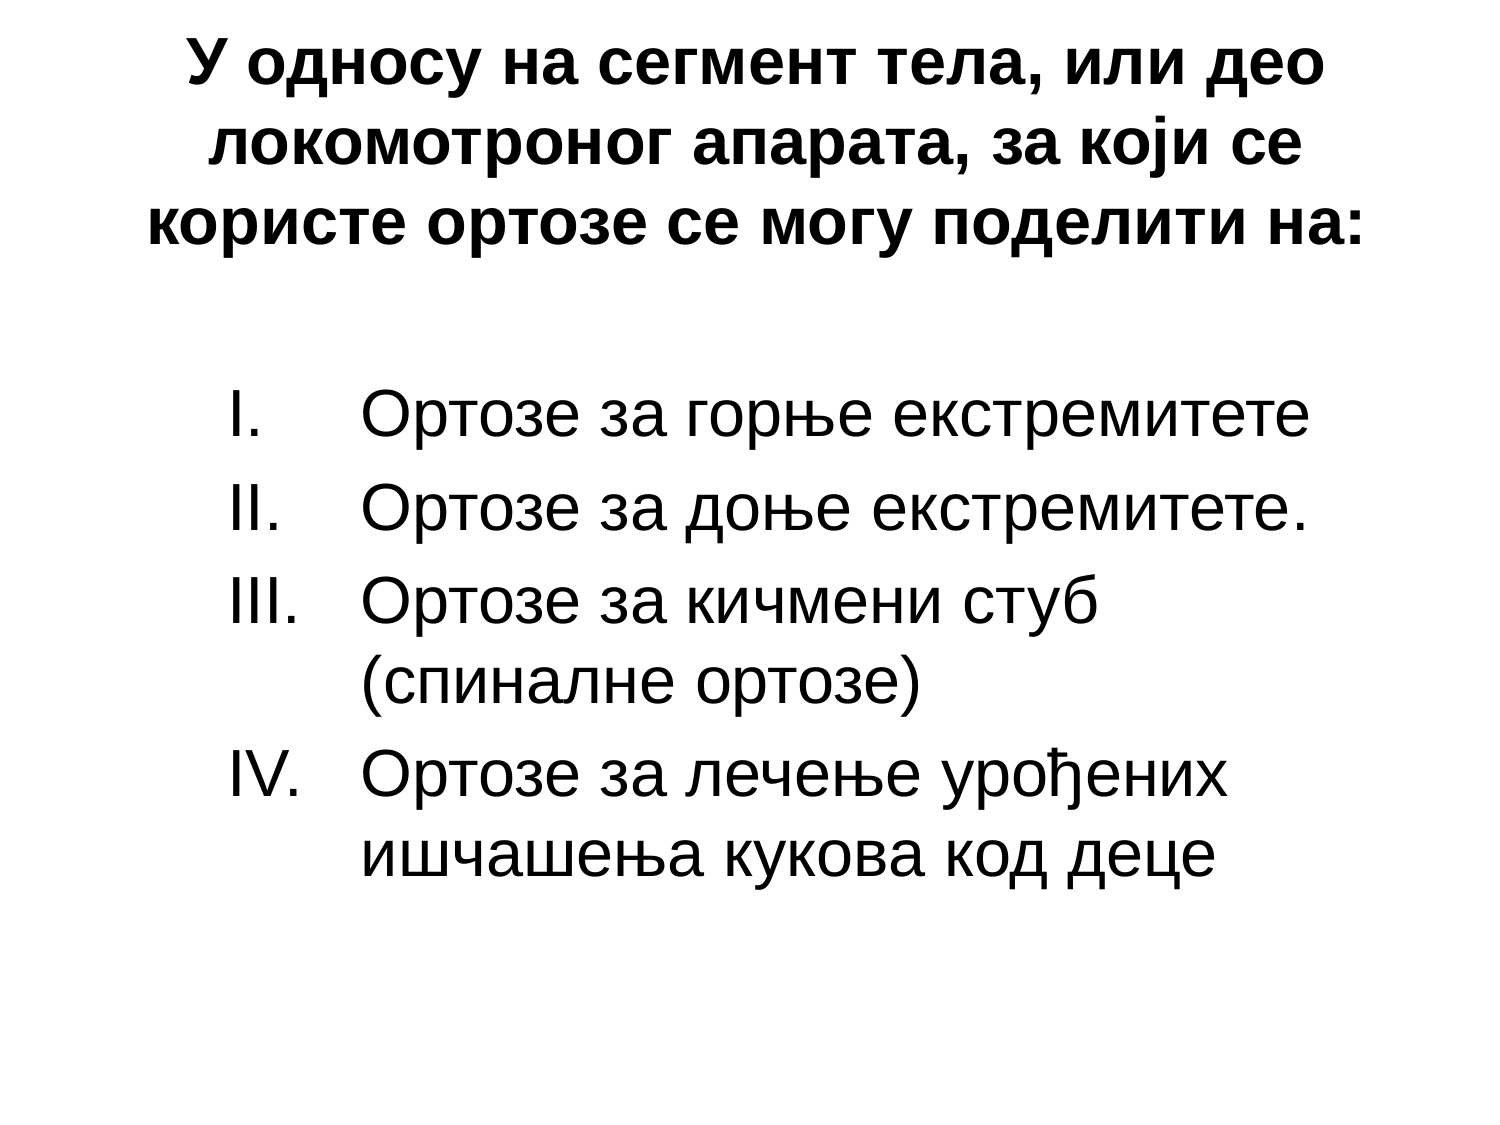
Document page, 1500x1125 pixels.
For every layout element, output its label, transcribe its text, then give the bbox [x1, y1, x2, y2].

title У односу на сегмент тела, или део локомотроног апарата, за који се користе ортозе се могу поделити на: [75, 0, 1438, 275]
list Ортозе за горње екстремитете Ортозе за доње екстремитете. Ортозе за кичмени стуб (спиналне ортозе) Ортозе за лечење урођених ишчашења кукова код деце [212, 362, 1425, 1005]
